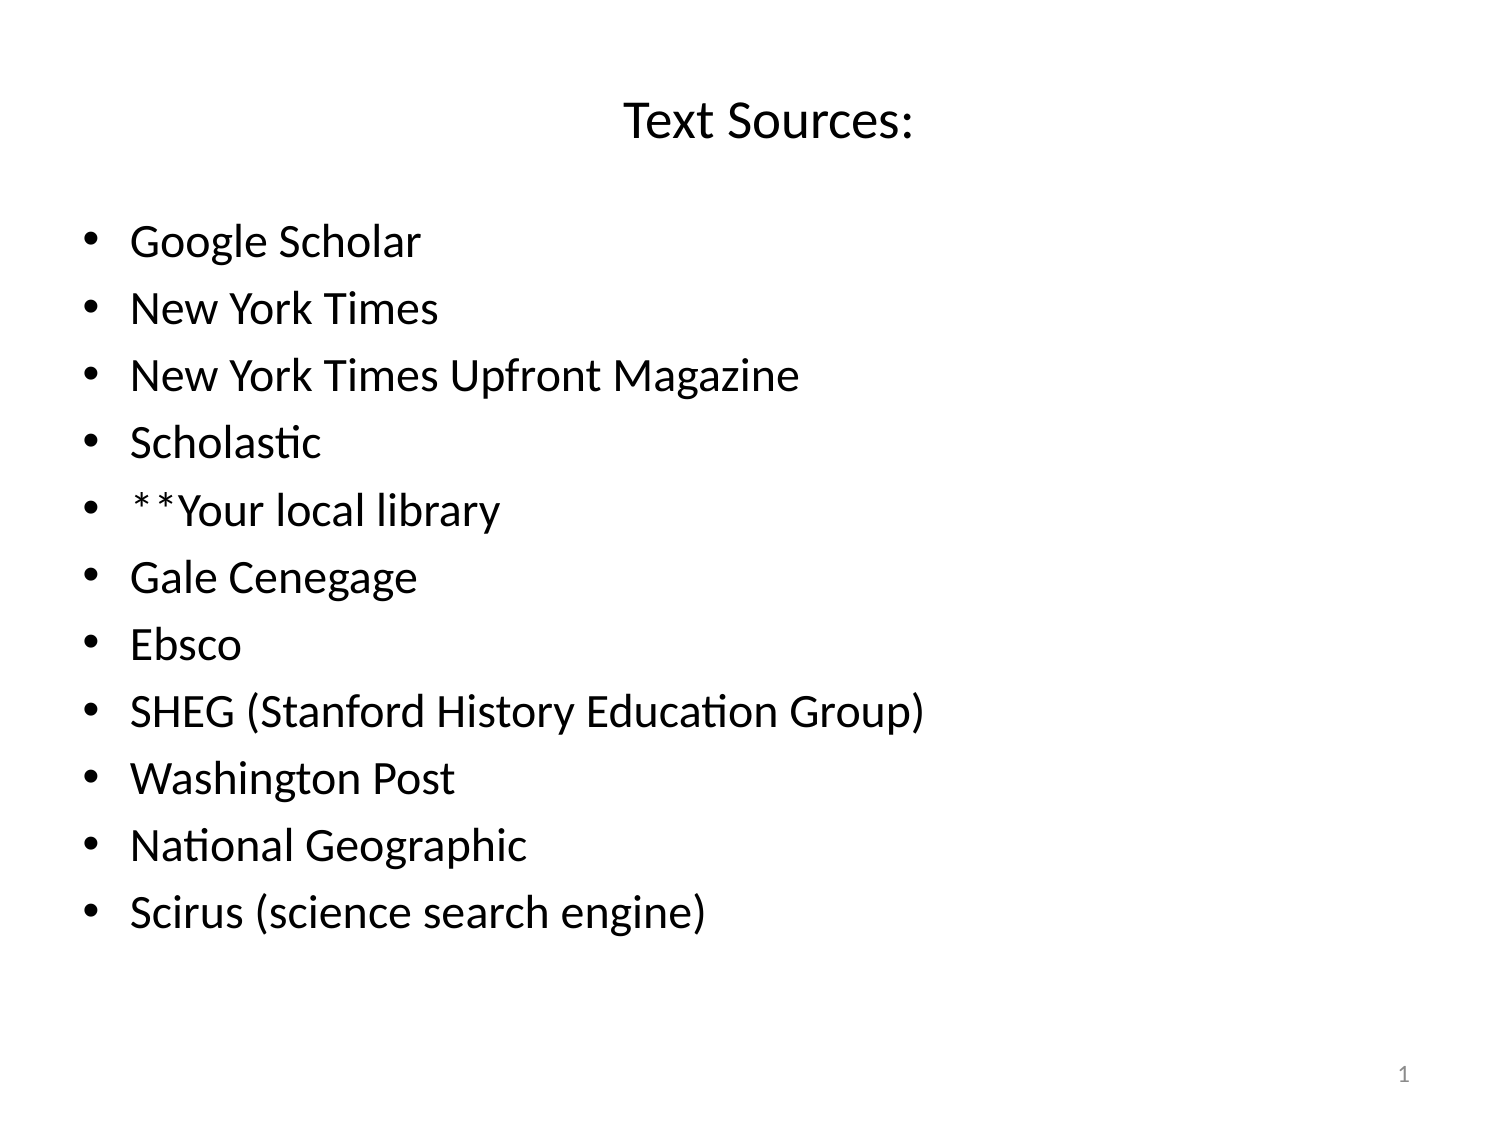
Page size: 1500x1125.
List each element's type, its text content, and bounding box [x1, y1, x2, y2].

list Google Scholar New York Times New York Times Upfront Magazine Scholastic **Your local library Gale Cenegage Ebsco SHEG (Stanford History Education Group) Washington Post National Geographic Scirus (science search engine) [67, 202, 1377, 948]
slide_number 1 [1074, 1042, 1425, 1103]
title Text Sources: [114, 76, 1425, 158]
